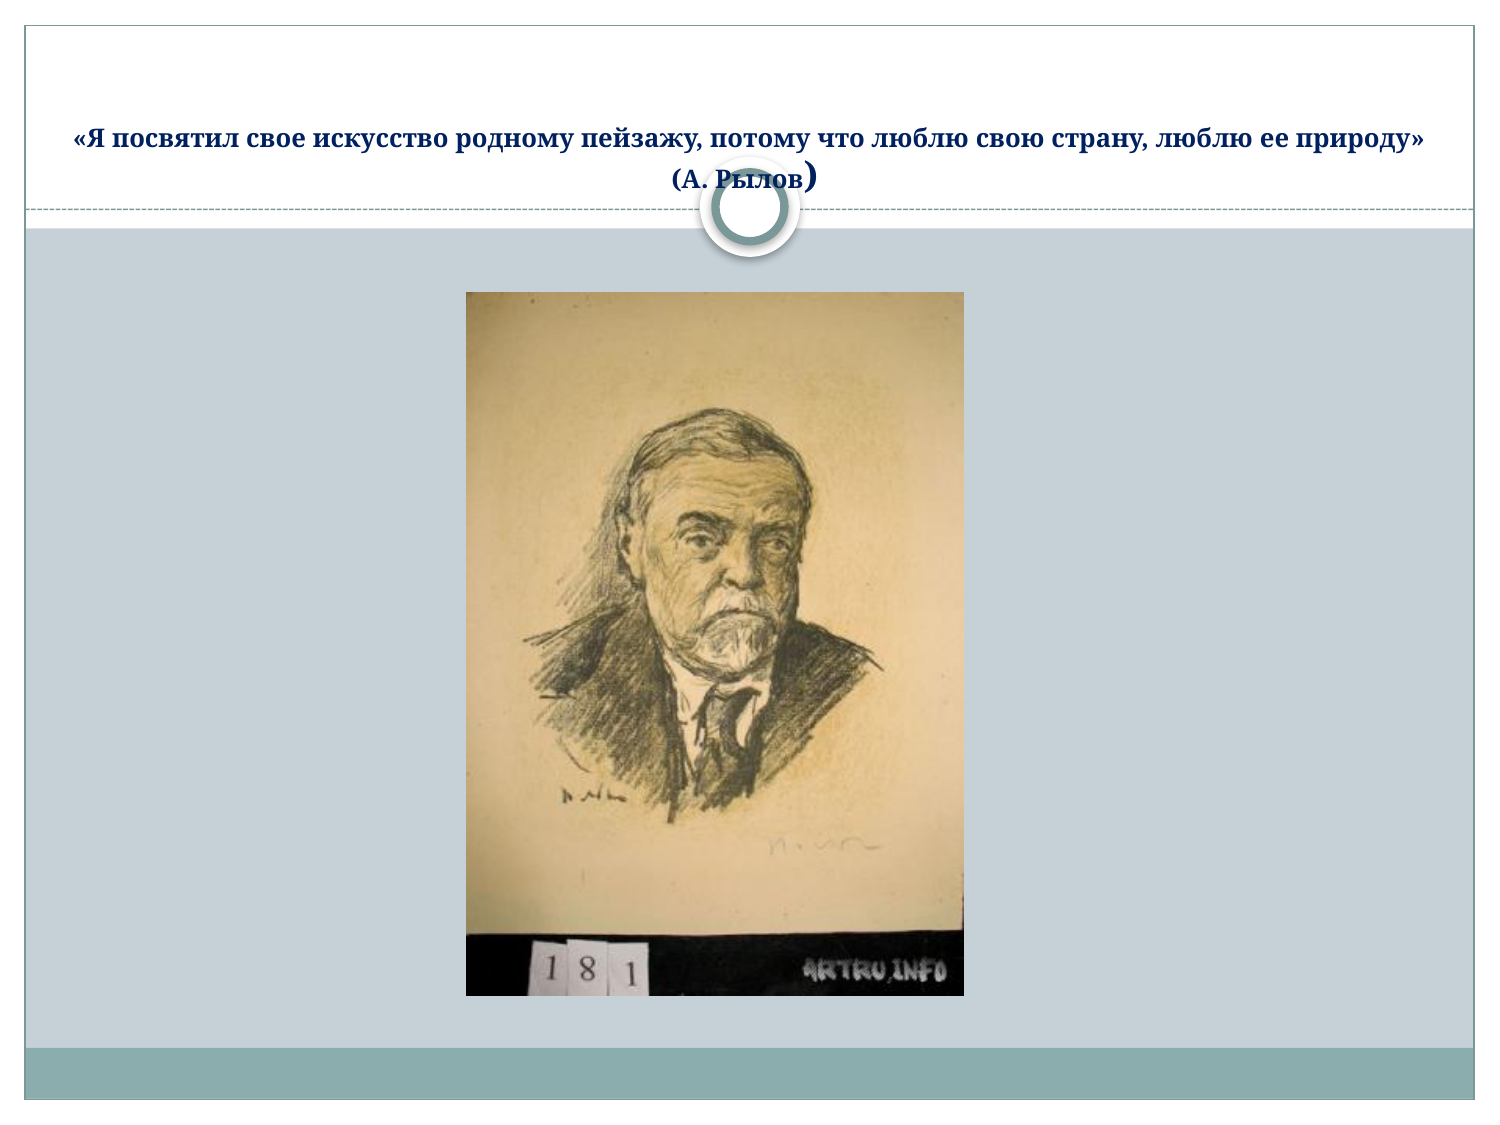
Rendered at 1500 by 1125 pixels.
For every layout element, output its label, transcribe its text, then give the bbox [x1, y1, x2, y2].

title «Я посвятил свое искусство родному пейзажу, потому что люблю свою страну, люблю ее природу» (А. Рылов) [49, 37, 1450, 247]
picture [466, 292, 964, 997]
